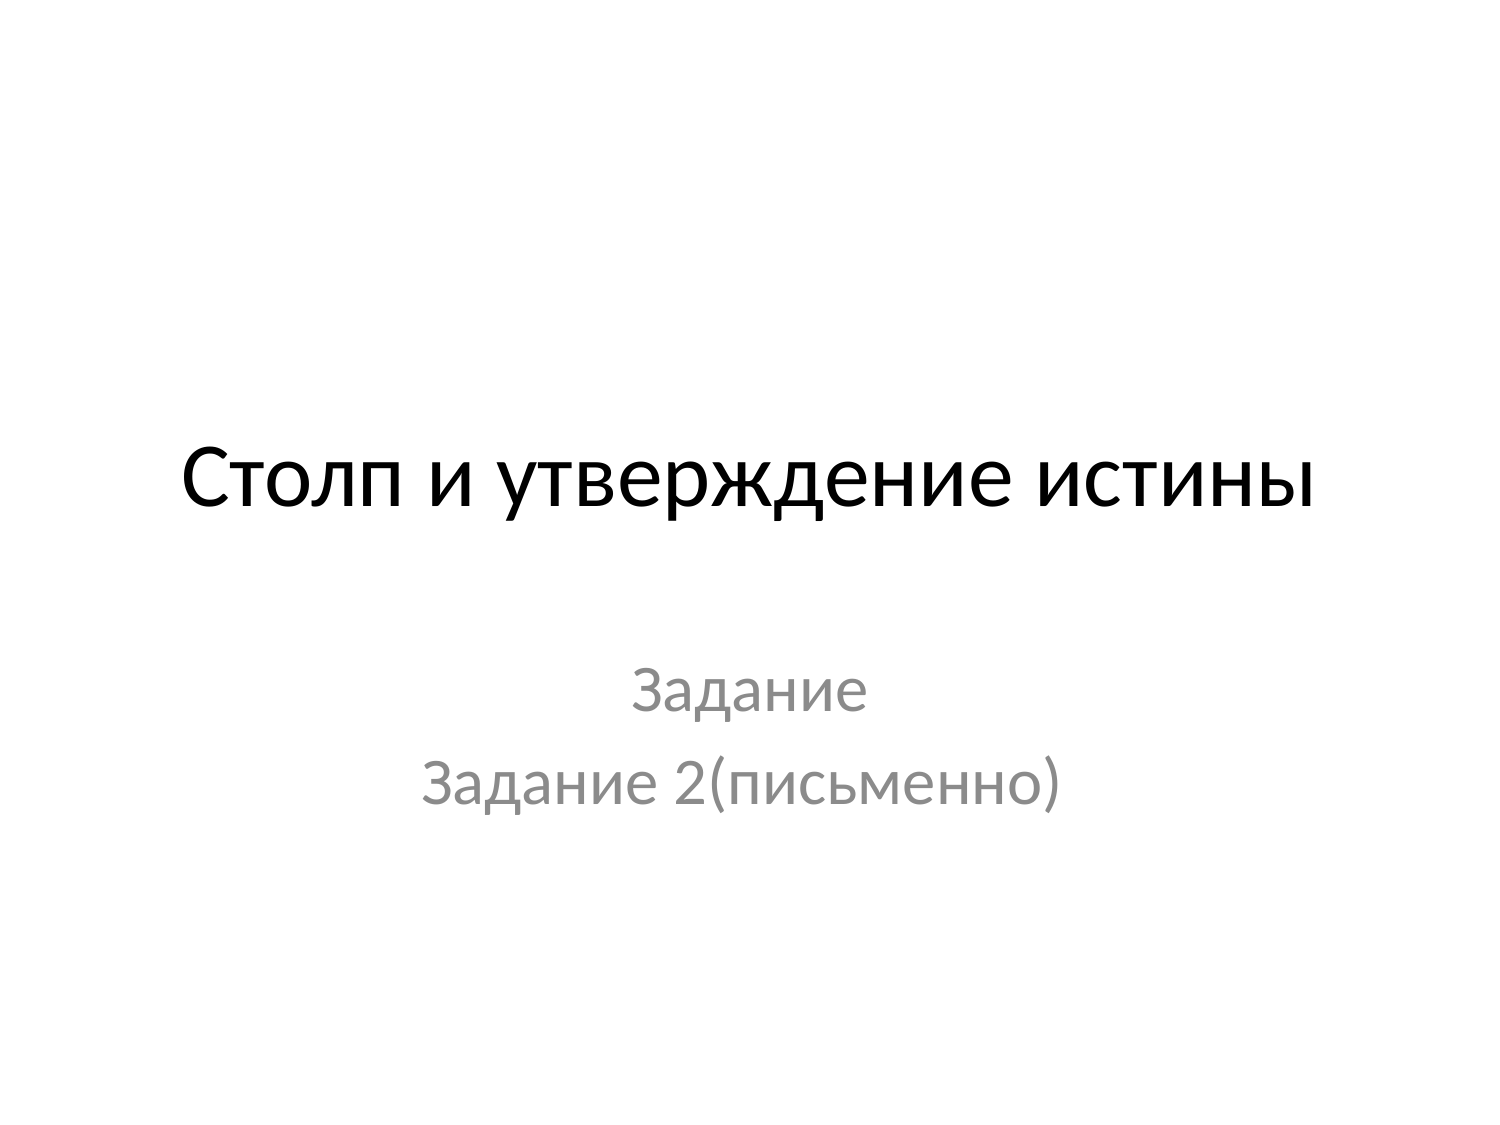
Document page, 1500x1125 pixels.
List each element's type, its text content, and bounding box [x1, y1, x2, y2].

subtitle Задание Задание 2(письменно) [225, 637, 1275, 925]
title Столп и утверждение истины [112, 349, 1388, 591]
